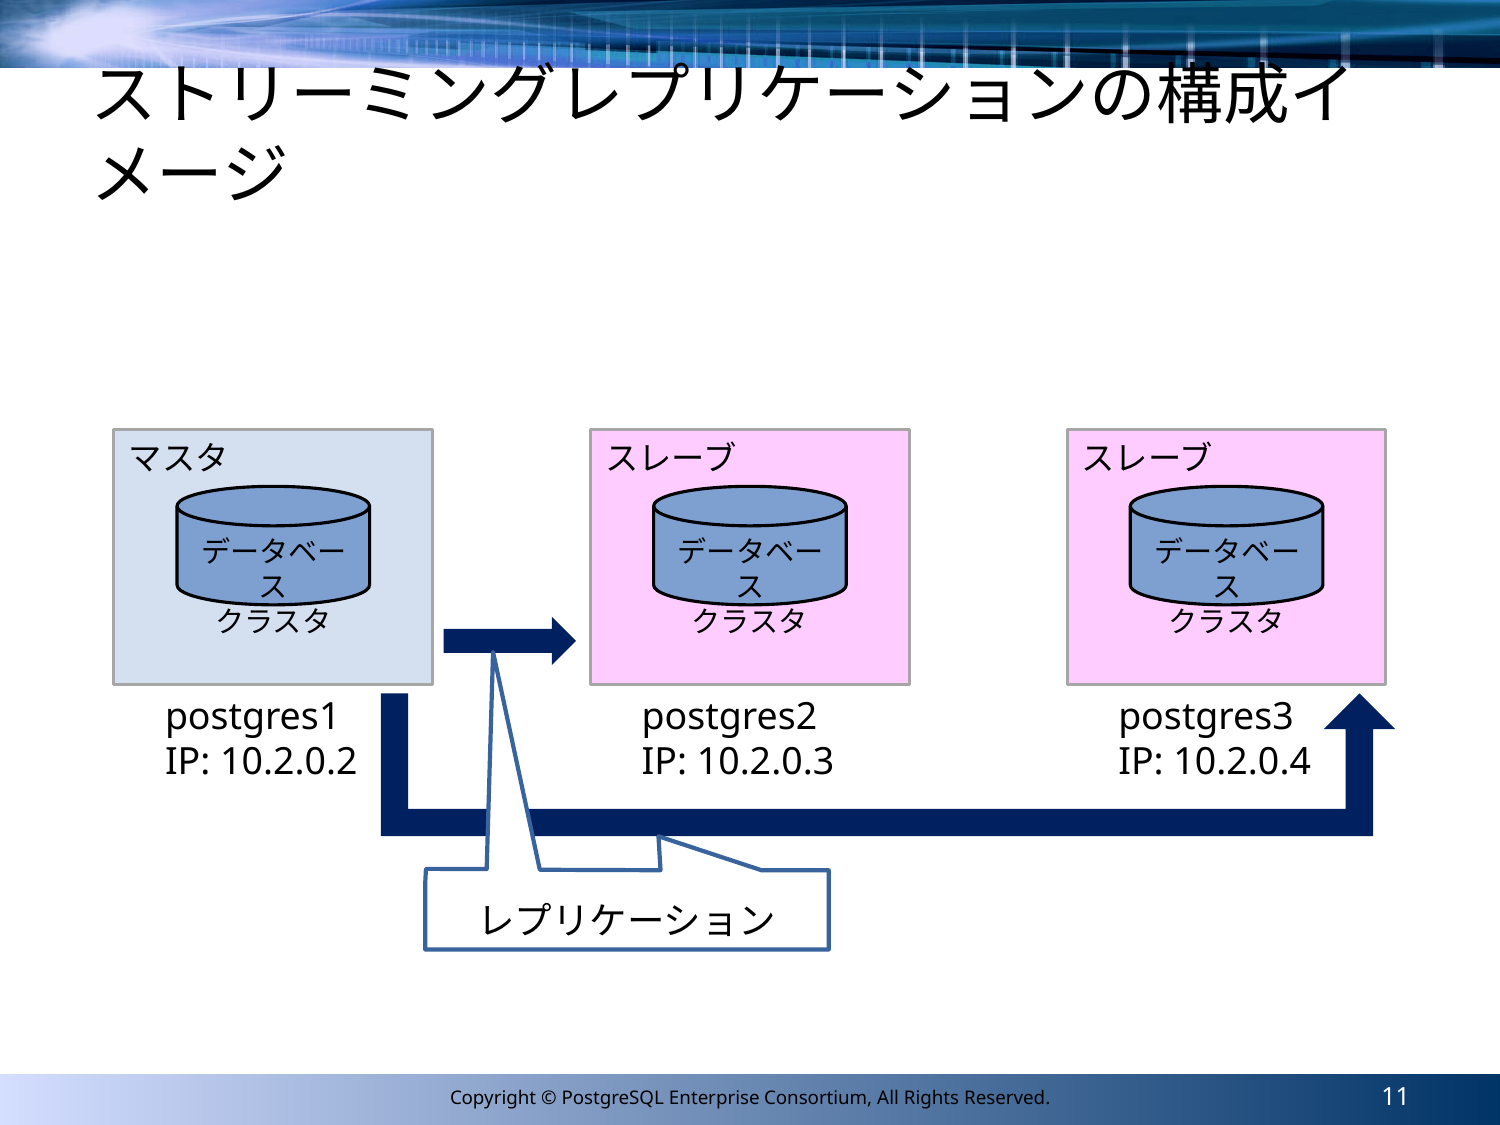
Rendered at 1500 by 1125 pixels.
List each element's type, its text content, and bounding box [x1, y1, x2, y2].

text_box [378, 691, 486, 839]
slide_number 11 [1074, 1074, 1426, 1123]
text_box データベース クラスタ [1128, 484, 1325, 607]
title ストリーミングレプリケーションの構成イメージ [74, 81, 1426, 183]
picture [0, 0, 1500, 68]
text_box レプリケーション [423, 649, 831, 952]
text_box postgres2 IP: 10.2.0.3 [626, 687, 873, 790]
text_box データベース クラスタ [174, 484, 372, 607]
text_box [529, 691, 1398, 839]
text_box マスタ [112, 427, 435, 687]
text_box データベース クラスタ [651, 484, 849, 607]
text_box [441, 614, 579, 667]
text_box スレーブ [588, 427, 911, 687]
text_box postgres1 IP: 10.2.0.2 [150, 687, 397, 790]
text_box postgres3 IP: 10.2.0.4 [1103, 687, 1350, 790]
text_box スレーブ [1065, 427, 1388, 687]
